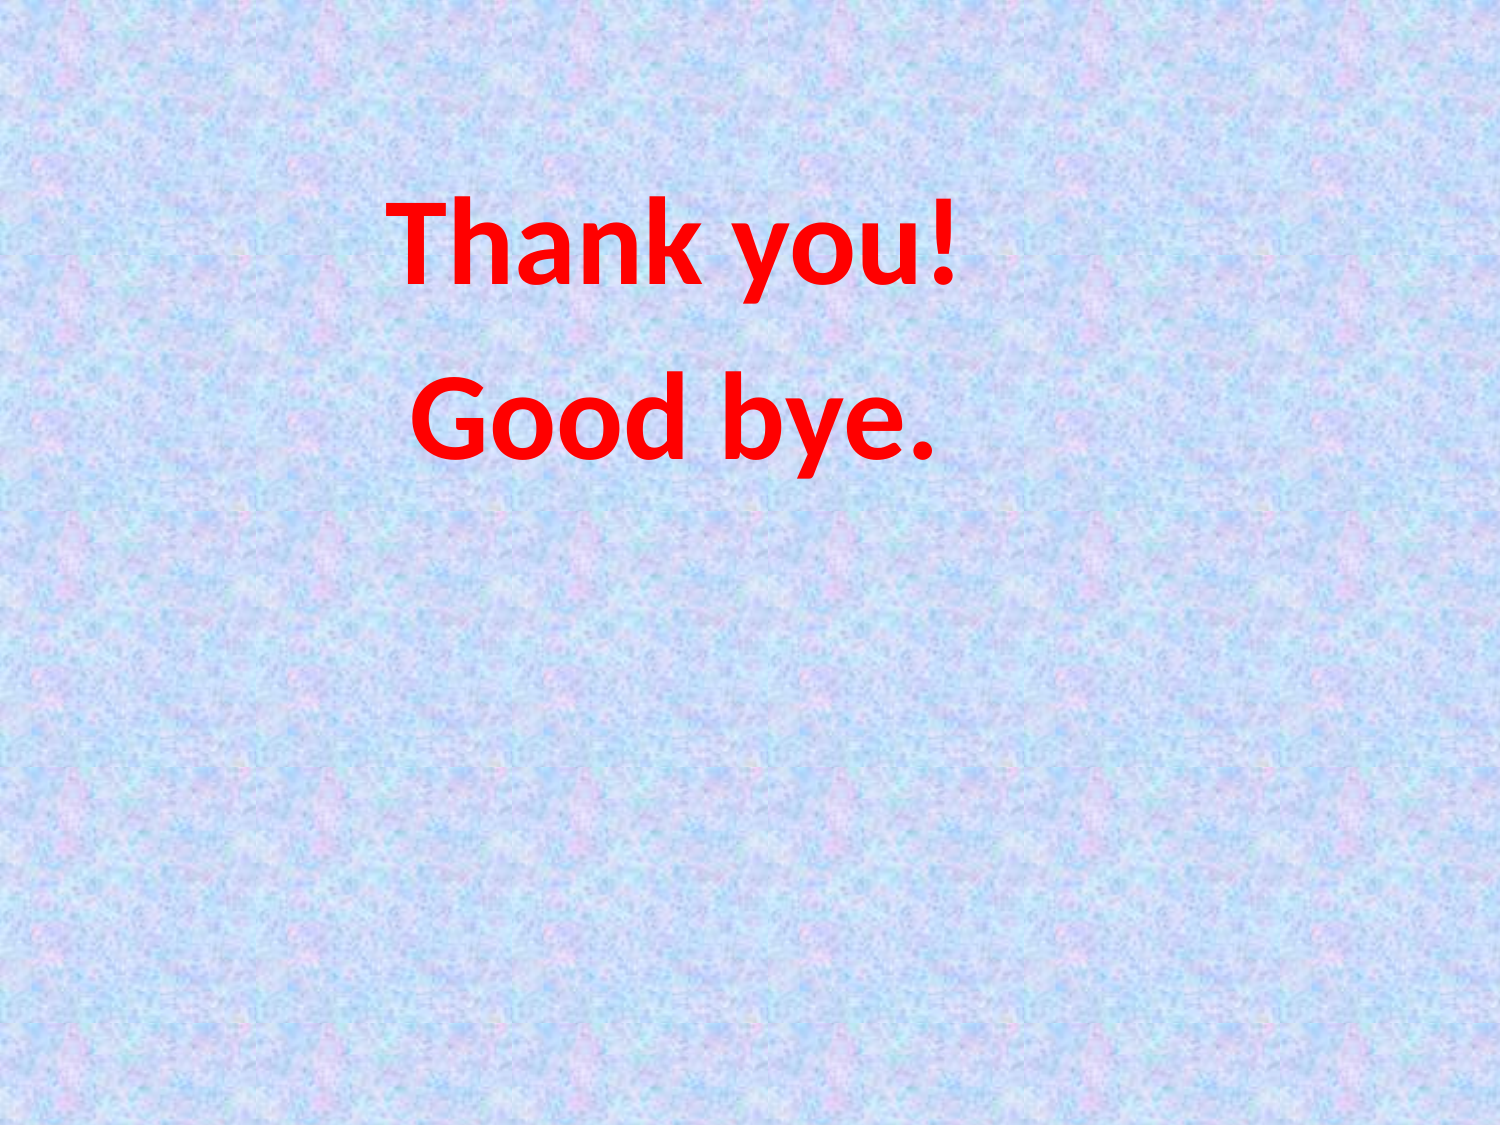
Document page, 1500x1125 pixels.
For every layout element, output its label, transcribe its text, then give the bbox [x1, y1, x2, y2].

picture [0, 0, 1500, 1125]
list Thank you! Good bye. [0, 152, 1351, 896]
